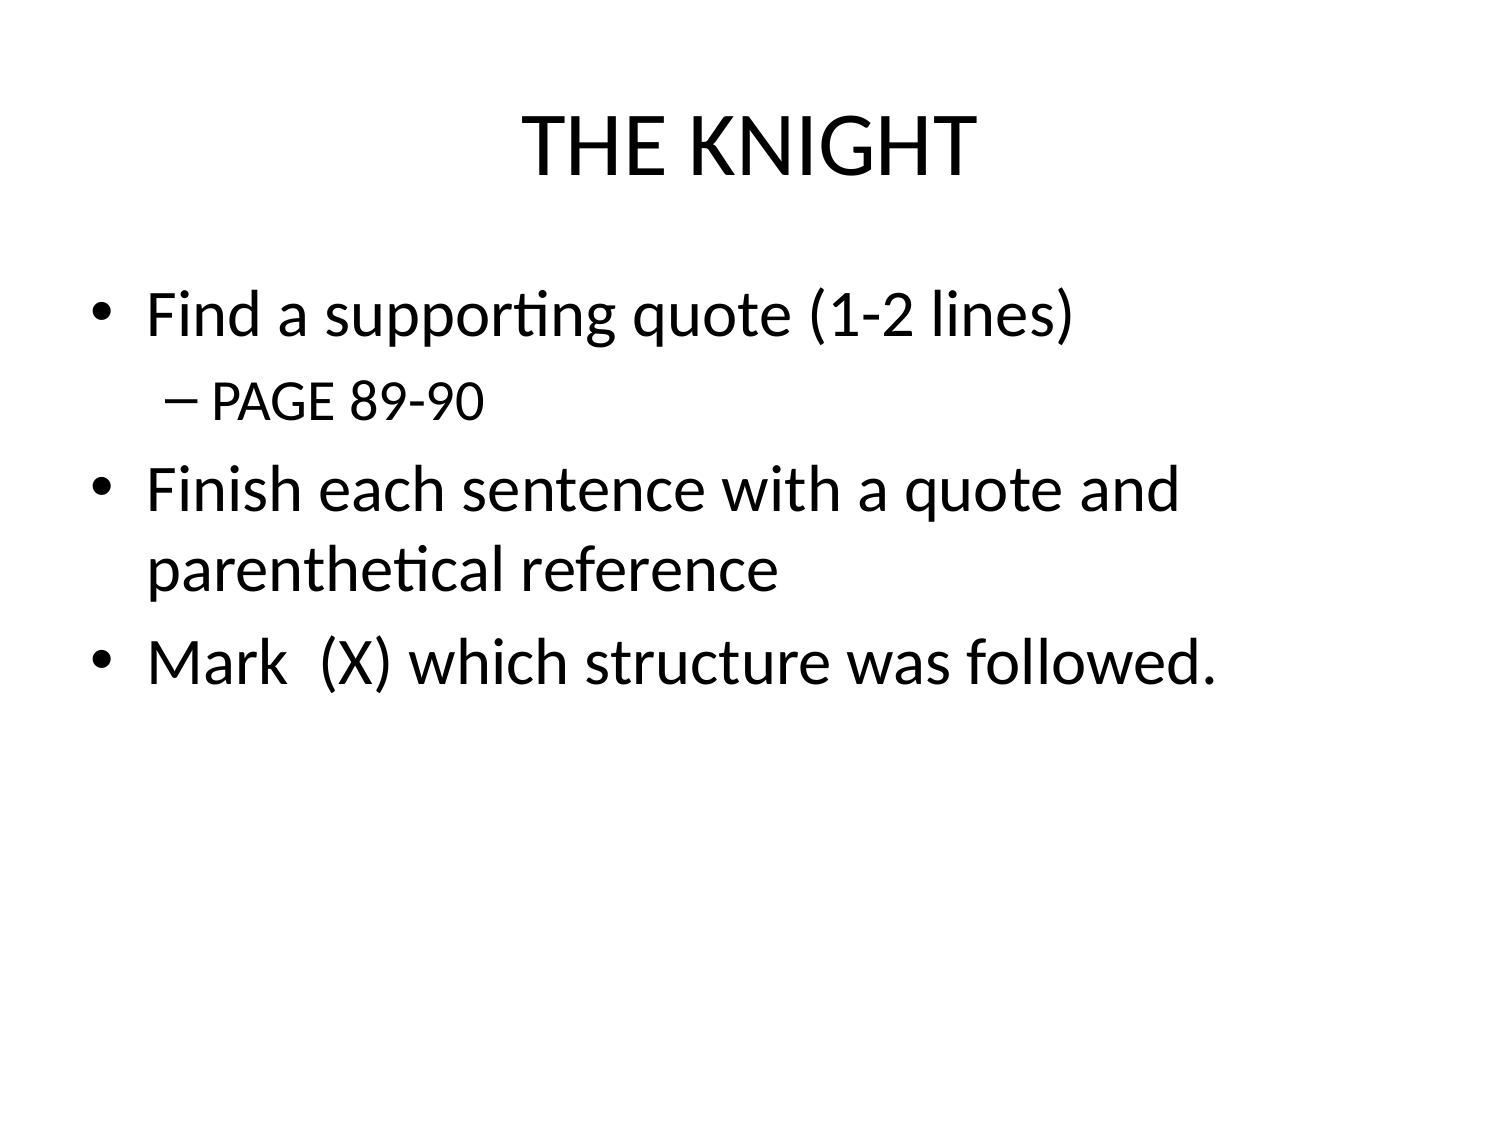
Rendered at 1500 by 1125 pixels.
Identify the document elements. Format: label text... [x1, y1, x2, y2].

title THE KNIGHT [75, 45, 1425, 233]
list Find a supporting quote (1-2 lines) PAGE 89-90 Finish each sentence with a quote and parenthetical reference Mark (X) which structure was followed. [75, 262, 1425, 1005]
